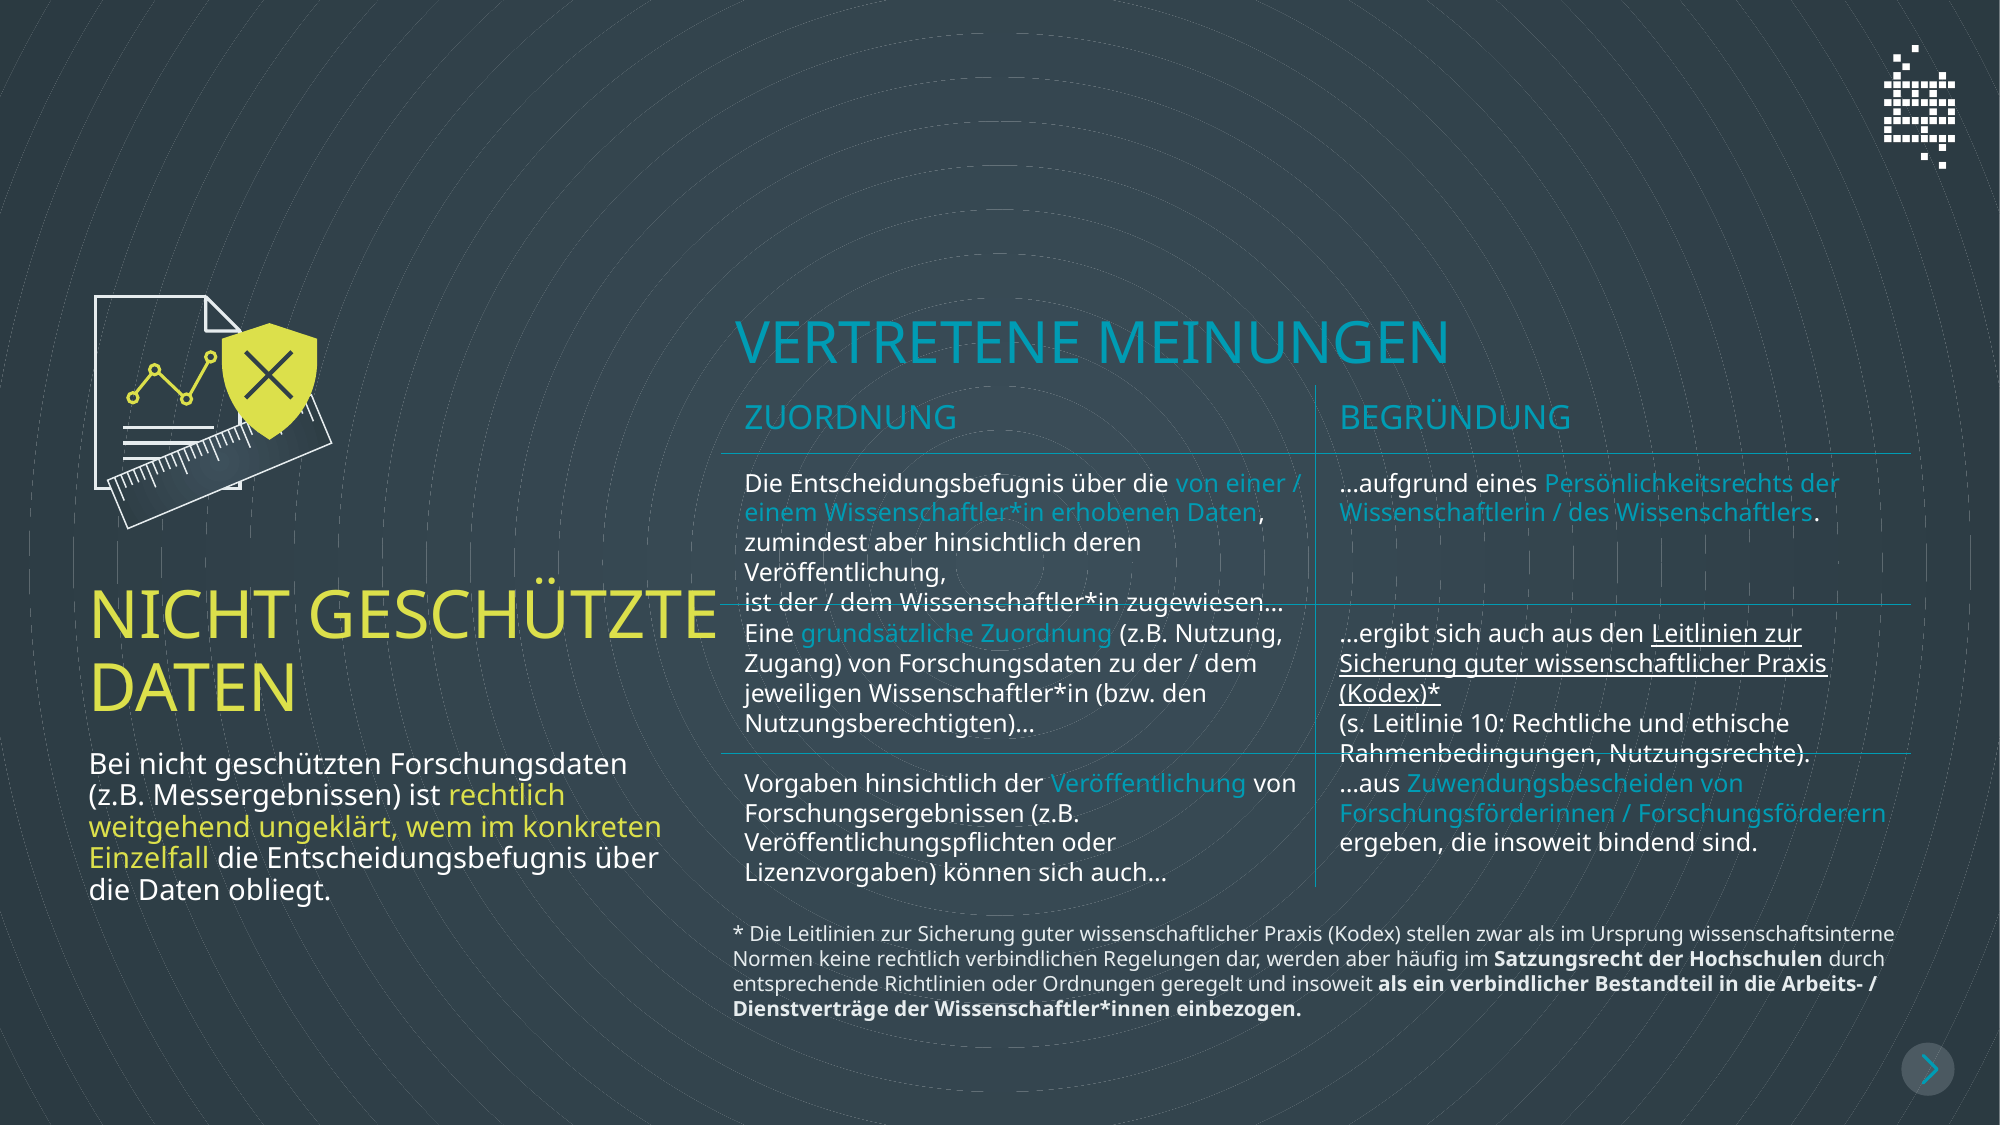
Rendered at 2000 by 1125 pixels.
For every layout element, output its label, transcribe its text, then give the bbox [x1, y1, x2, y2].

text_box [720, 385, 1912, 888]
text_box Vorgaben hinsichtlich der Veröffentlichung von Forschungsergebnissen (z.B. Veröffentlichungspflichten oder Lizenzvorgaben) können sich auch… [720, 895, 1313, 903]
picture [1884, 45, 1955, 169]
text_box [107, 434, 331, 489]
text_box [223, 324, 315, 438]
list Bei nicht geschützten Forschungsdaten (z.B. Messergebnissen) ist rechtlich weitgehend ungeklärt, wem im konkreten Einzelfall die Entscheidungsbefugnis über die Daten obliegt. [88, 483, 674, 985]
text_box …aus Zuwendungsbescheiden von Forschungsförderinnen / Forschungsförderern ergeben, die insoweit bindend sind. [1315, 895, 1907, 903]
text_box * Die Leitlinien zur Sicherung guter wissenschaftlicher Praxis (Kodex) stellen zwar als im Ursprung wissenschaftsinterne Normen keine rechtlich verbindlichen Regelungen dar, werden aber häufig im Satzungsrecht der Hochschulen durch entsprechende Richtlinien oder Ordnungen geregelt und insoweit als ein verbindlicher Bestandteil in die Arbeits‐ / Dienstverträge der Wissenschaftler*innen einbezogen. [717, 913, 1911, 1028]
text_box [0, 0, 2000, 1125]
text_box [95, 296, 240, 488]
text_box Vertretene Meinungen [735, 305, 1506, 354]
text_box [1901, 1042, 1955, 1096]
